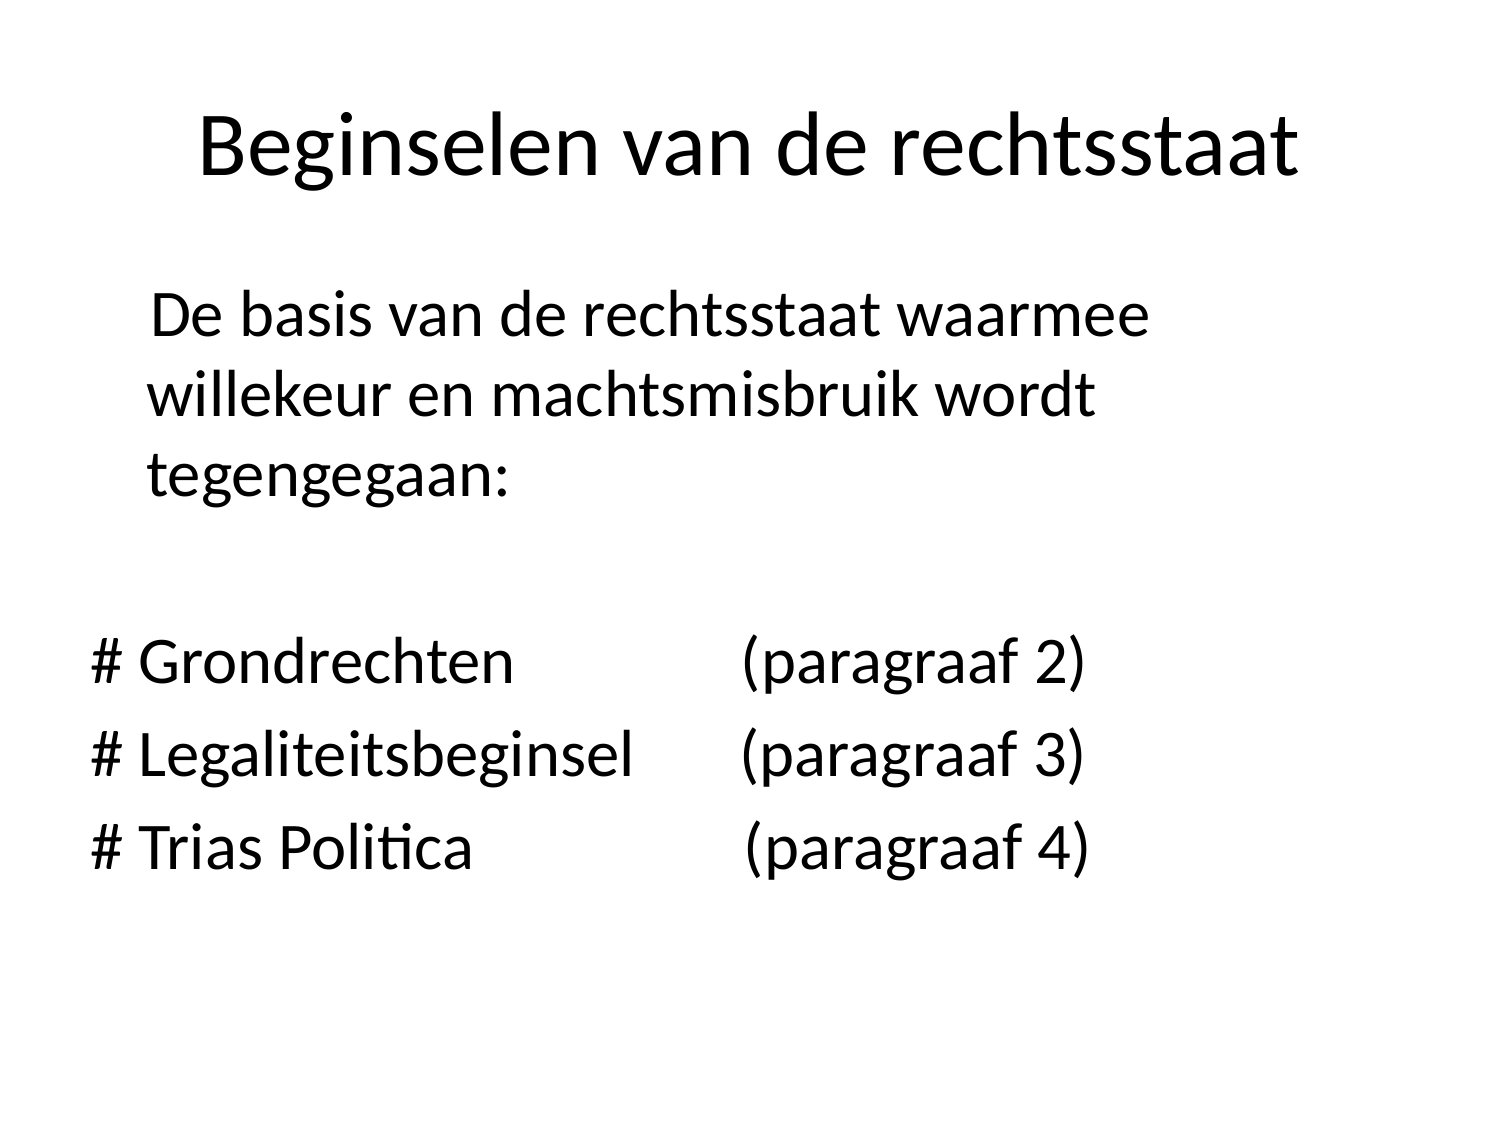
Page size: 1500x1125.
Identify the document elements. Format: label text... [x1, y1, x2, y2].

title Beginselen van de rechtsstaat [75, 45, 1425, 233]
list De basis van de rechtsstaat waarmee willekeur en machtsmisbruik wordt tegengegaan: # Grondrechten (paragraaf 2) # Legaliteitsbeginsel (paragraaf 3) # Trias Politica (paragraaf 4) [75, 262, 1425, 1005]
